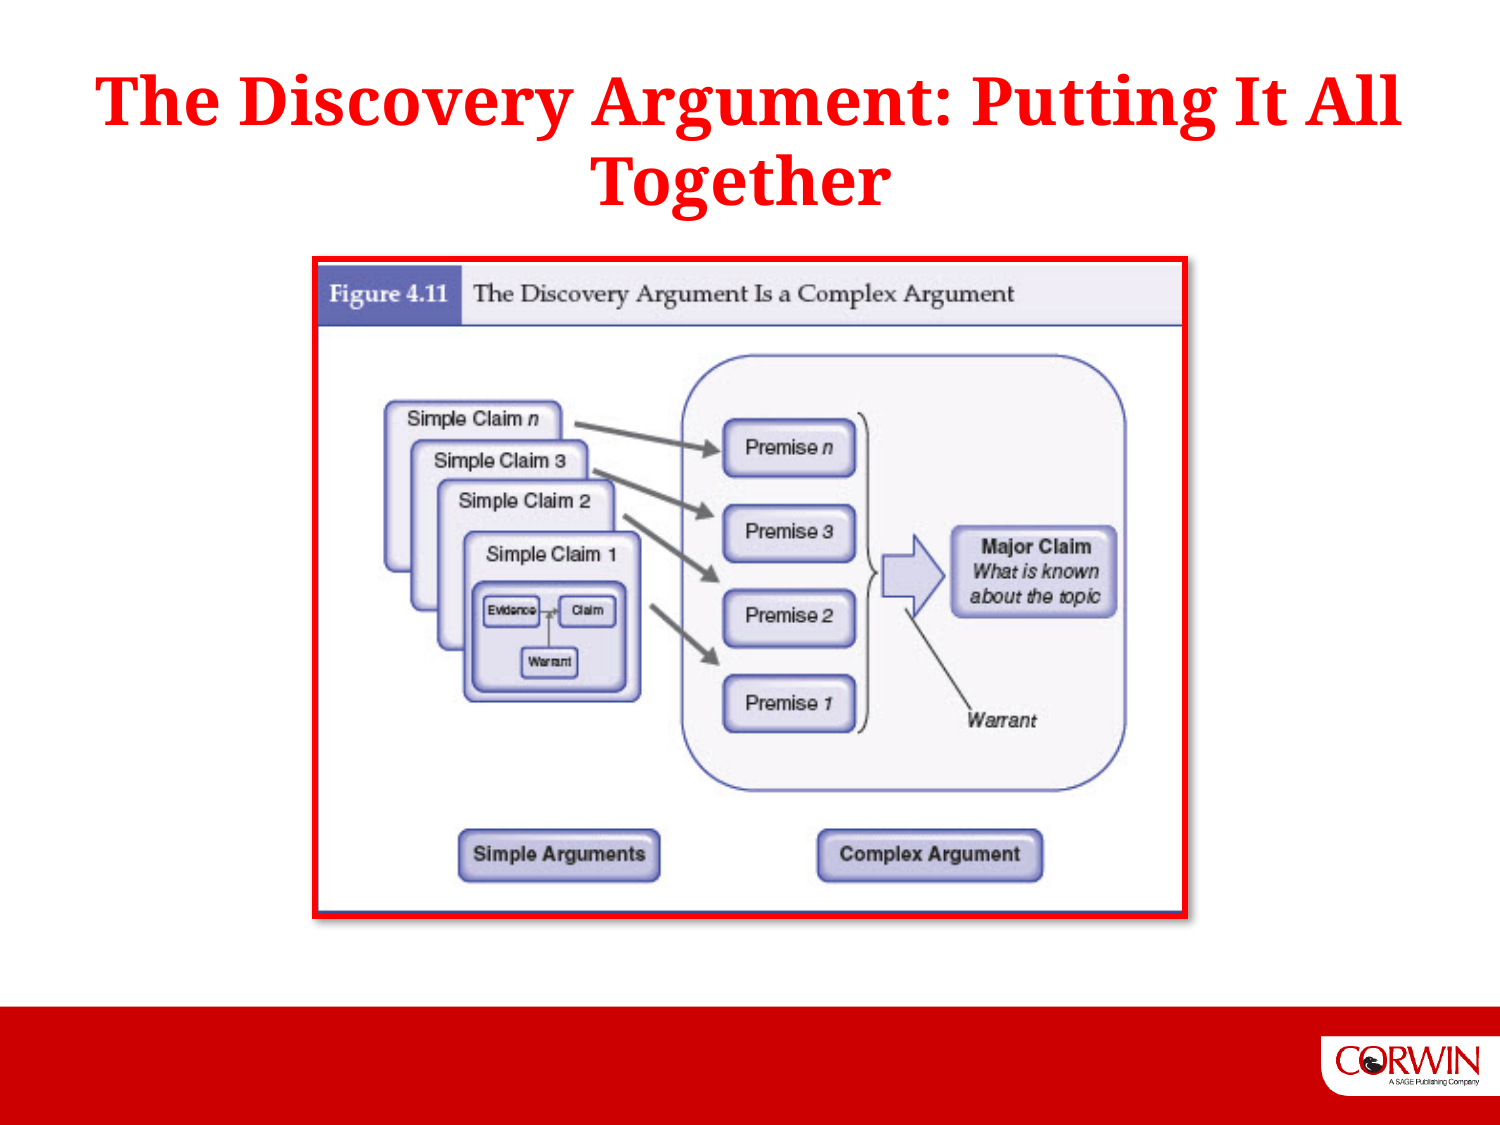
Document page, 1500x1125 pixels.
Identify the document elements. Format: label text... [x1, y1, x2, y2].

title The Discovery Argument: Putting It All Together [75, 45, 1425, 233]
picture [0, 0, 1500, 1125]
